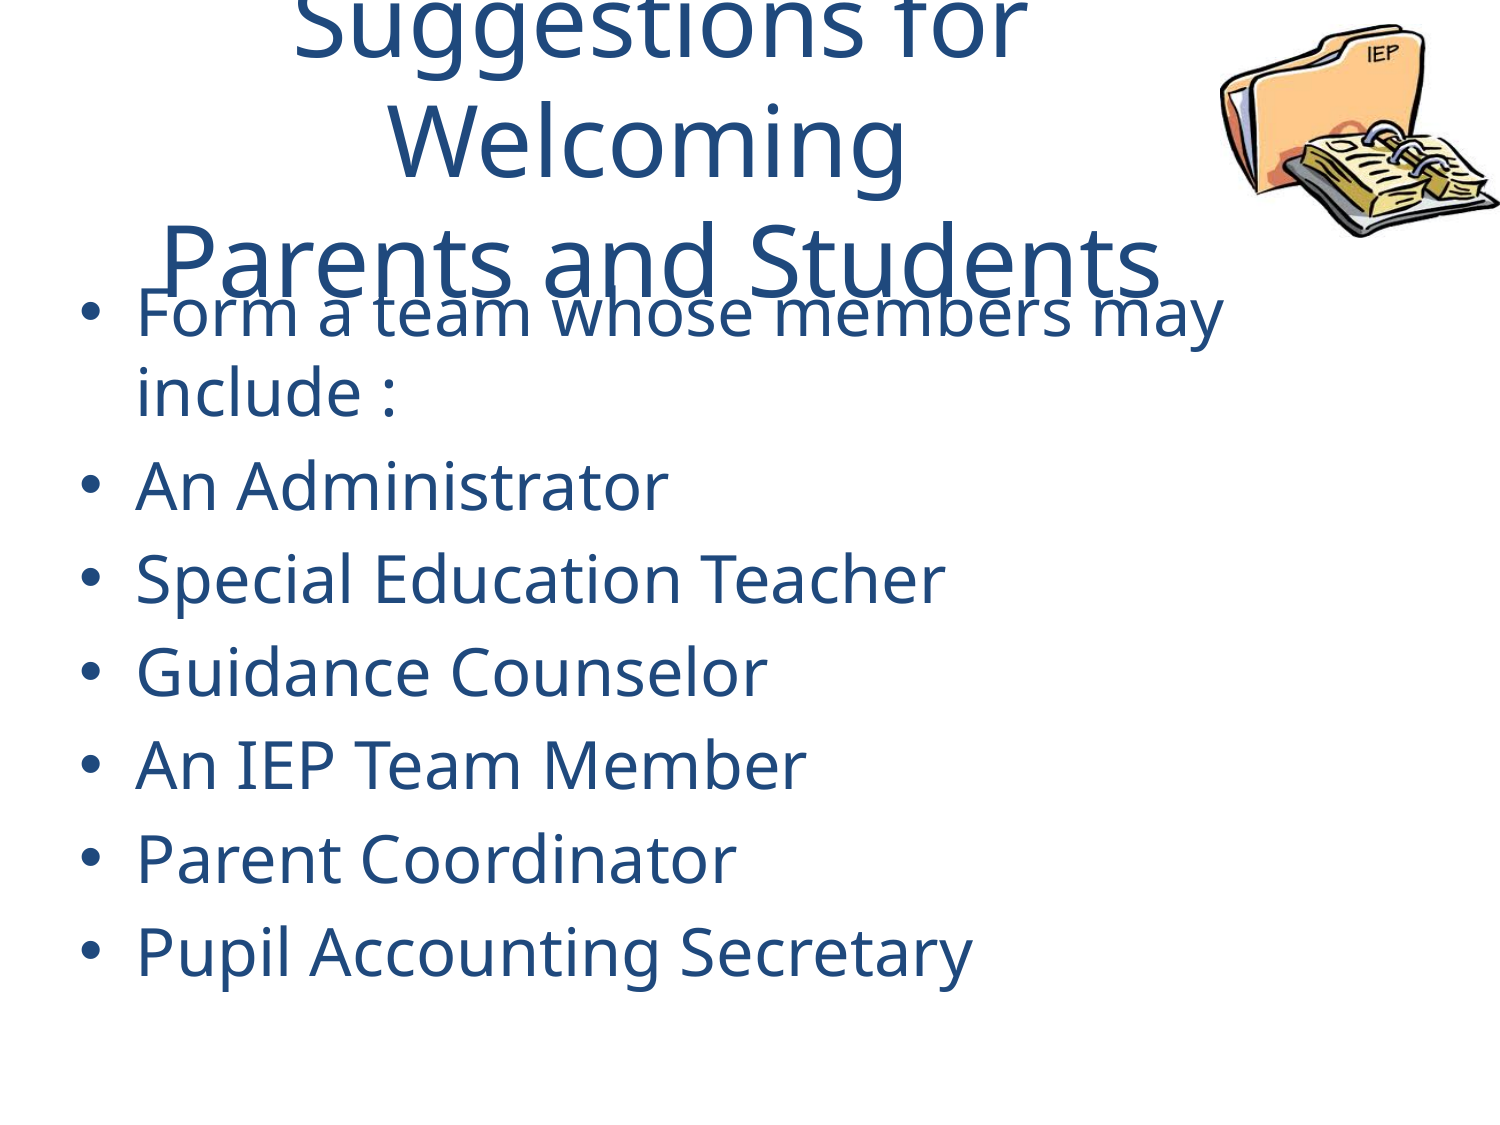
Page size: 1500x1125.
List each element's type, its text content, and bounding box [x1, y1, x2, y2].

title Suggestions for Welcoming Parents and Students [64, 49, 1259, 226]
list Form a team whose members may include : An Administrator Special Education Teacher Guidance Counselor An IEP Team Member Parent Coordinator Pupil Accounting Secretary [64, 262, 1340, 913]
picture [1220, 24, 1500, 238]
